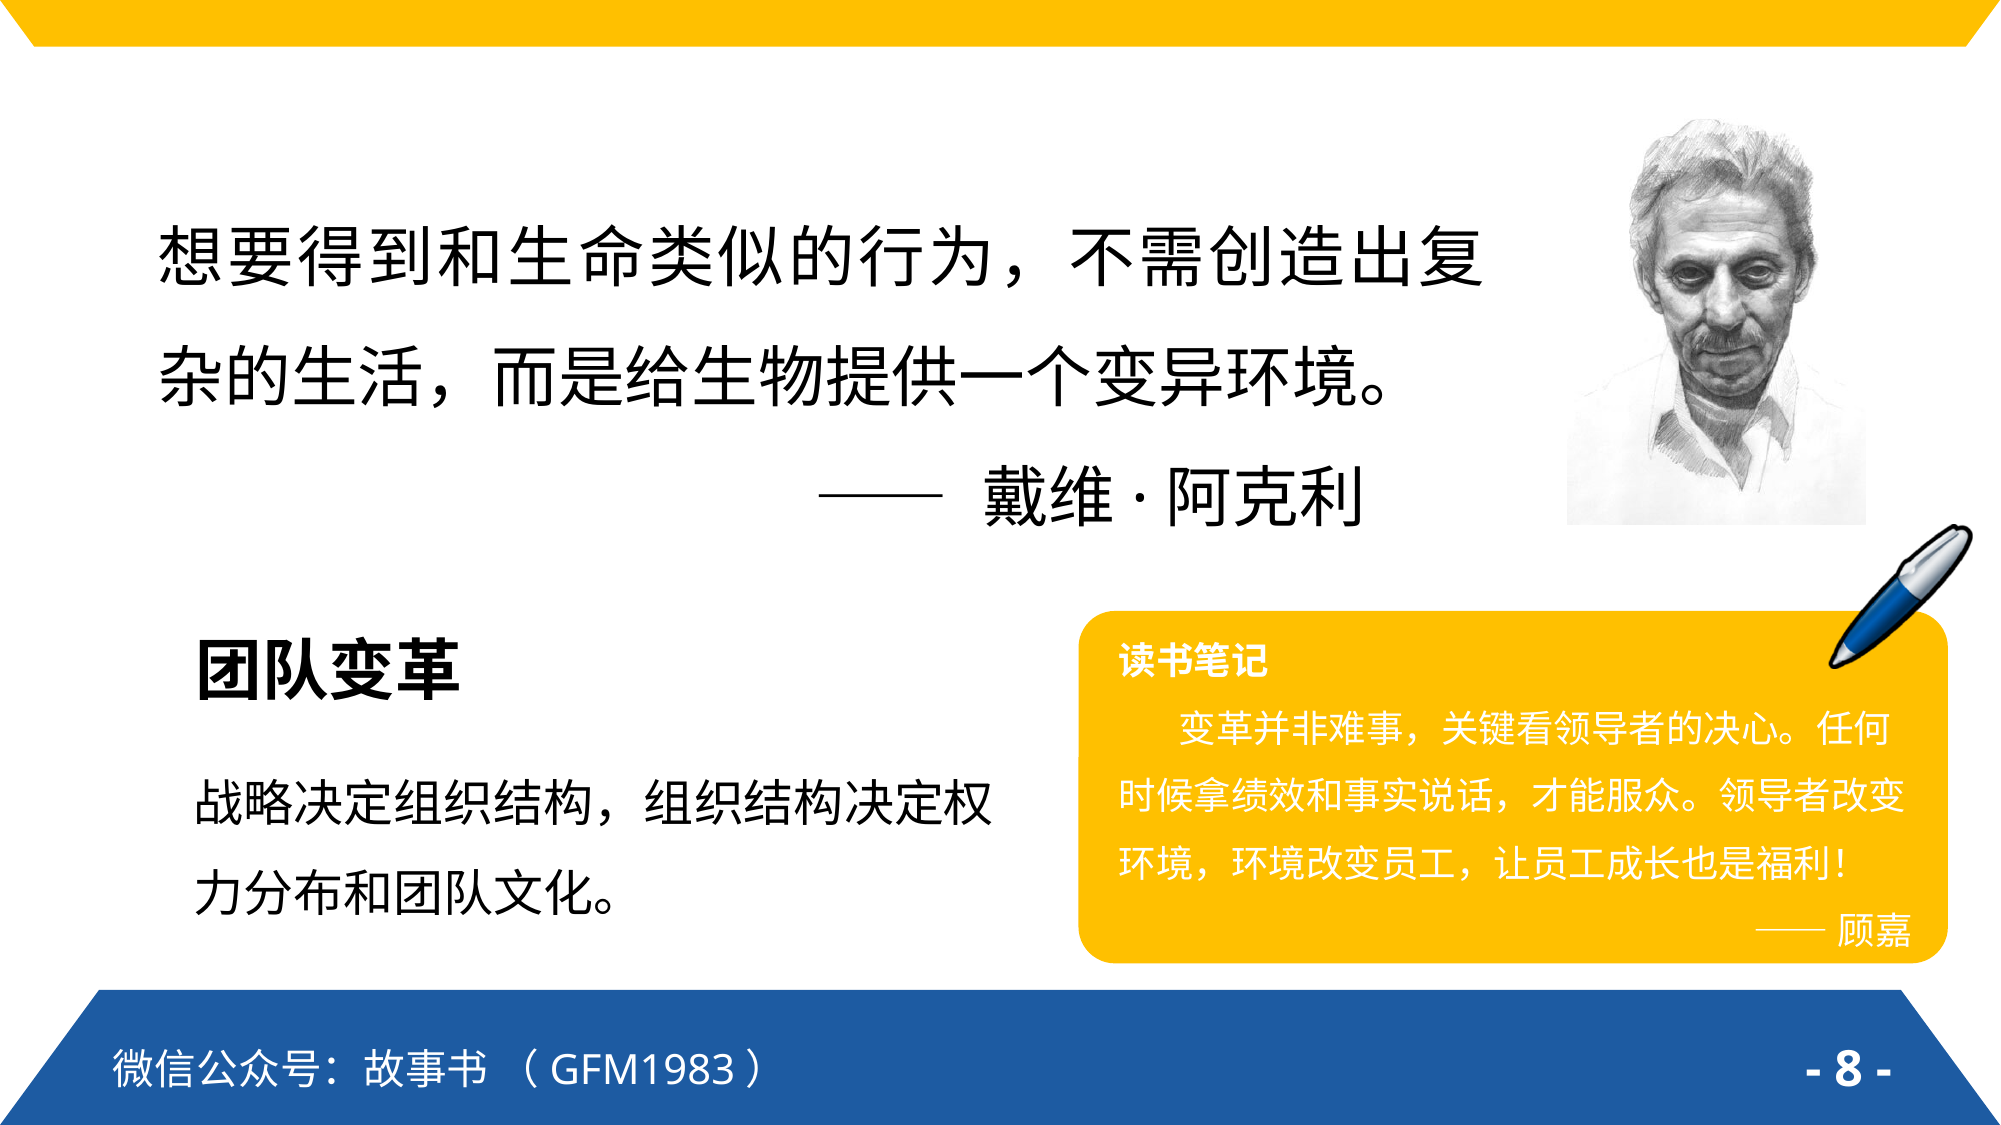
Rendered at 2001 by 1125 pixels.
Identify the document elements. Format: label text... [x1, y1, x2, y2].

picture [1567, 90, 1973, 669]
text_box 想要得到和生命类似的行为，不需创造出复杂的生活，而是给生物提供一个变异环境。 —— 戴维·阿克利 [142, 167, 1500, 542]
text_box 微信公众号：故事书 （GFM1983） [98, 1035, 803, 1100]
text_box - 8 - [1790, 1029, 1907, 1105]
text_box [0, 988, 2000, 1125]
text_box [1078, 610, 1948, 964]
text_box 战略决定组织结构，组织结构决定权力分布和团队文化。 [179, 733, 1015, 929]
text_box 团队变革 [180, 620, 478, 715]
text_box [0, 0, 2000, 48]
